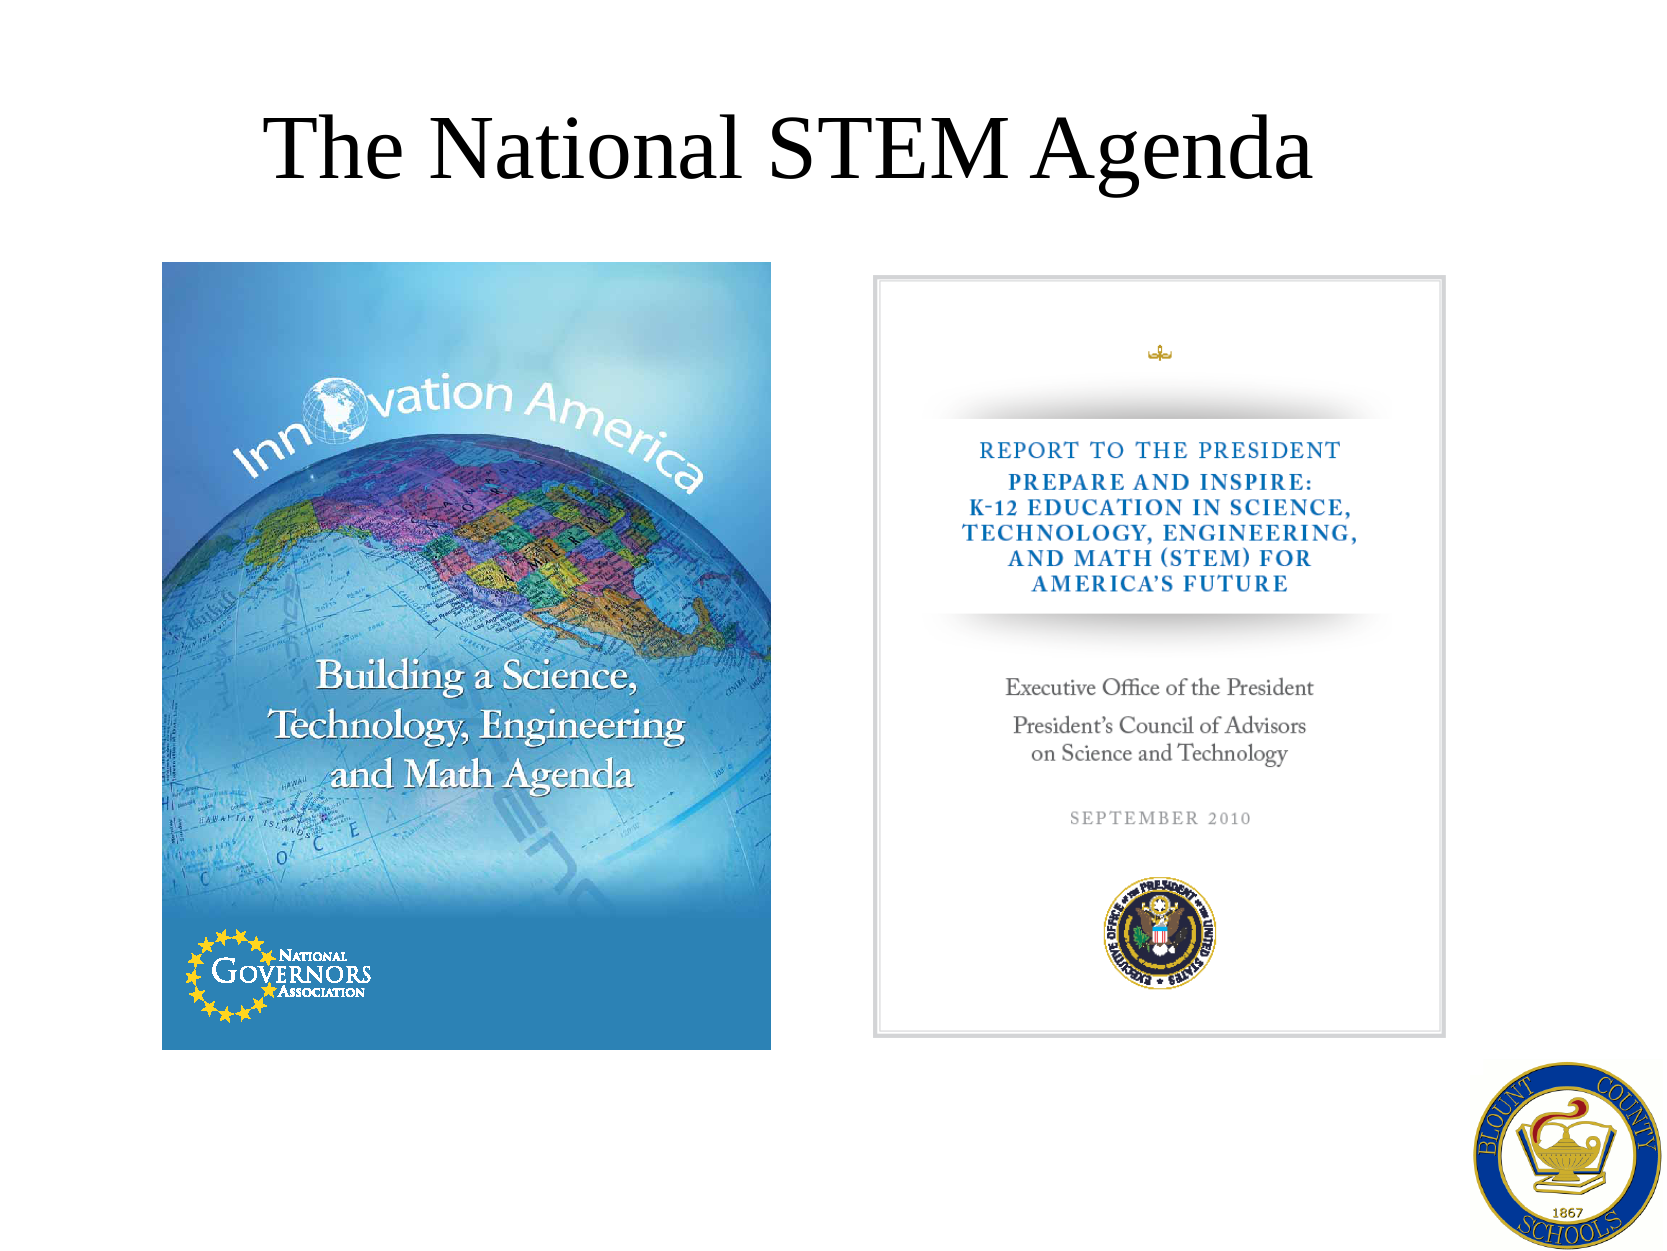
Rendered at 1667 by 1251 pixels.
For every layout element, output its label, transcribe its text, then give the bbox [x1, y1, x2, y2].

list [161, 262, 771, 1051]
title The National STEM Agenda [108, 74, 1472, 209]
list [835, 237, 1484, 1076]
picture [1470, 1059, 1663, 1250]
